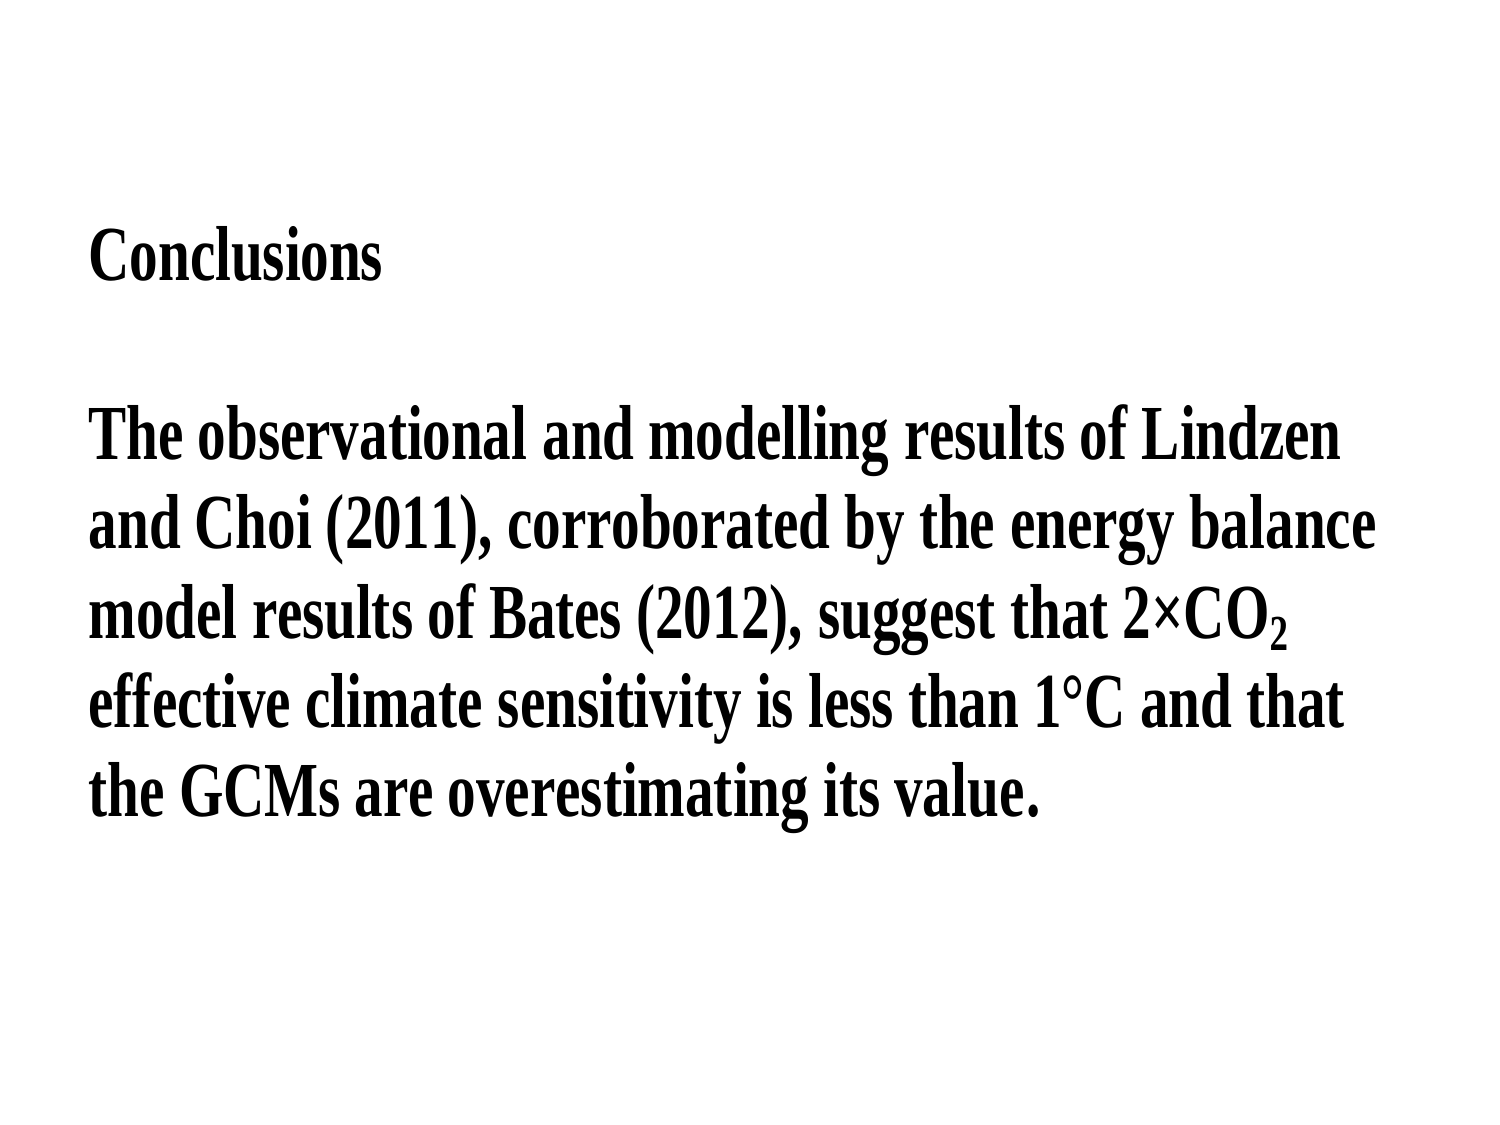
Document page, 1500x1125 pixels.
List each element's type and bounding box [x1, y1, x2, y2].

picture [88, 207, 1377, 835]
